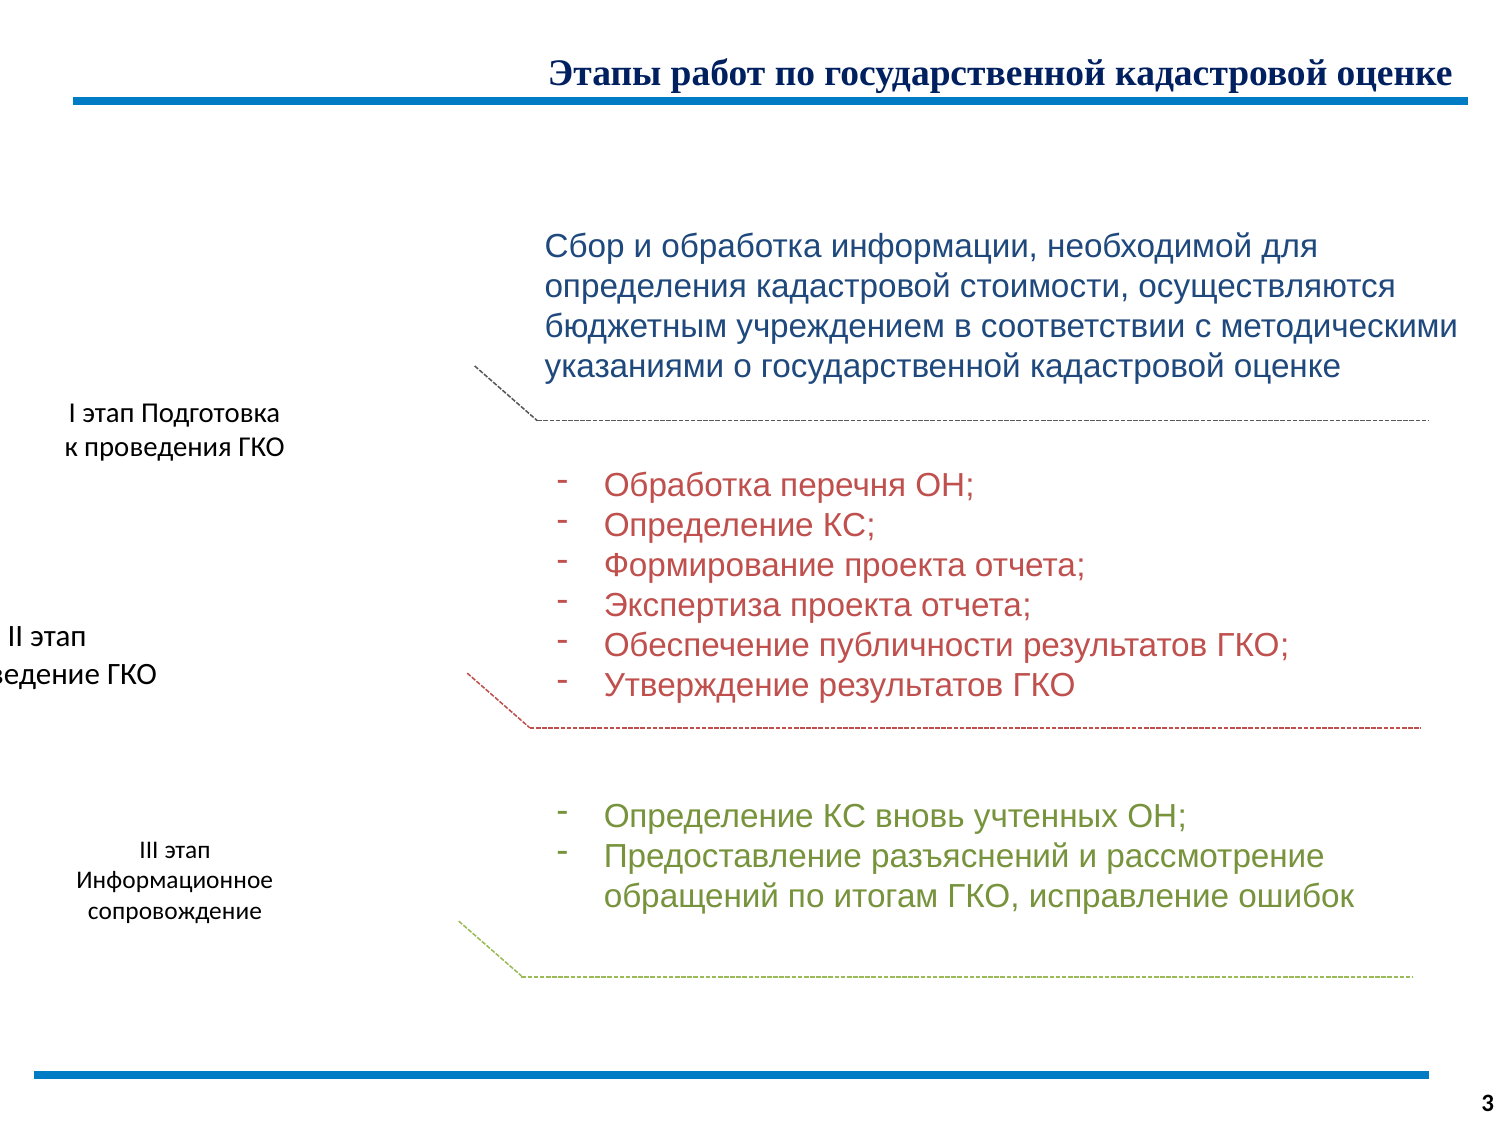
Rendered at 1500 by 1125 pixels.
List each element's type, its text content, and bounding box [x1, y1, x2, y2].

picture [72, 97, 1469, 106]
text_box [466, 672, 531, 729]
text_box Сбор и обработка информации, необходимой для определения кадастровой стоимости, осуществляются бюджетным учреждением в соответствии с методическими указаниями о государственной кадастровой оценке [686, 216, 1500, 392]
picture [33, 1071, 1429, 1080]
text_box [474, 365, 538, 421]
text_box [0, 178, 682, 988]
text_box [458, 920, 522, 977]
text_box 3 [1466, 1078, 1500, 1124]
text_box Определение КС вновь учтенных ОН; Предоставление разъяснений и рассмотрение обращений по итогам ГКО, исправление ошибок [686, 787, 1500, 922]
text_box Обработка перечня ОН; Определение КС; Формирование проекта отчета; Экспертиза проекта отчета; Обеспечение публичности результатов ГКО; Утверждение результатов ГКО [686, 456, 1500, 711]
text_box Этапы работ по государственной кадастровой оценке [70, 42, 1468, 97]
